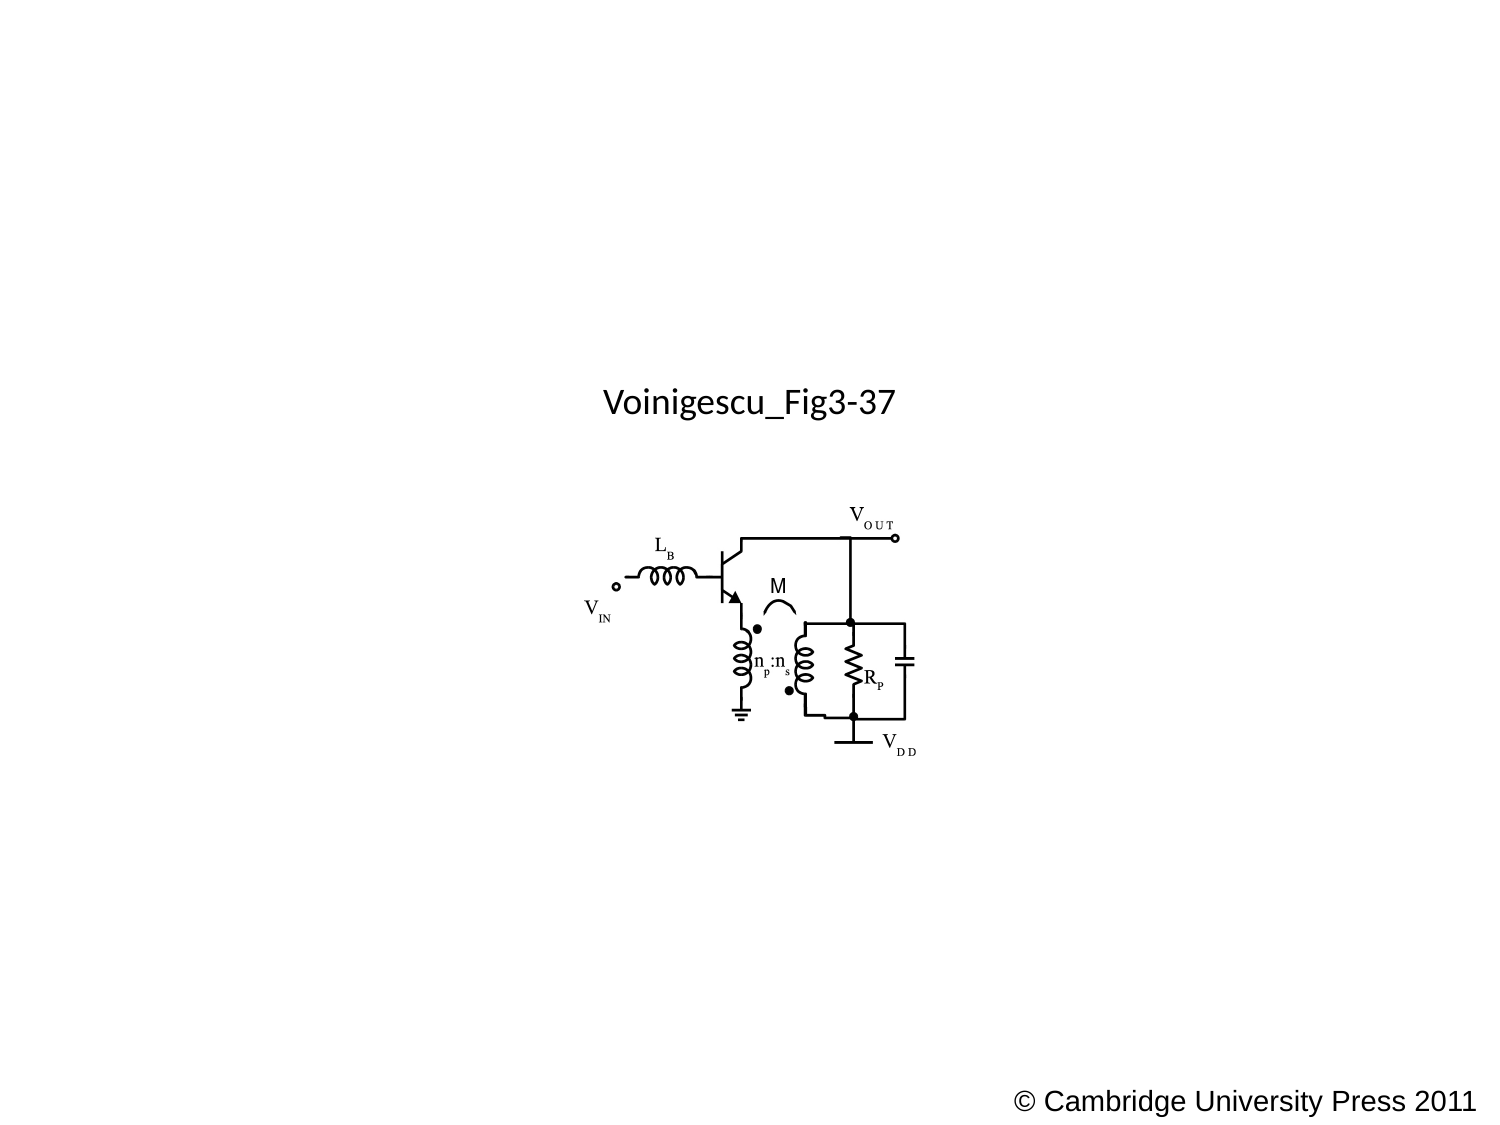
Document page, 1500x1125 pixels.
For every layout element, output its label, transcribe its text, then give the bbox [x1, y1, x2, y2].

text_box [584, 369, 916, 756]
text_box © Cambridge University Press 2011 [907, 1074, 1493, 1125]
